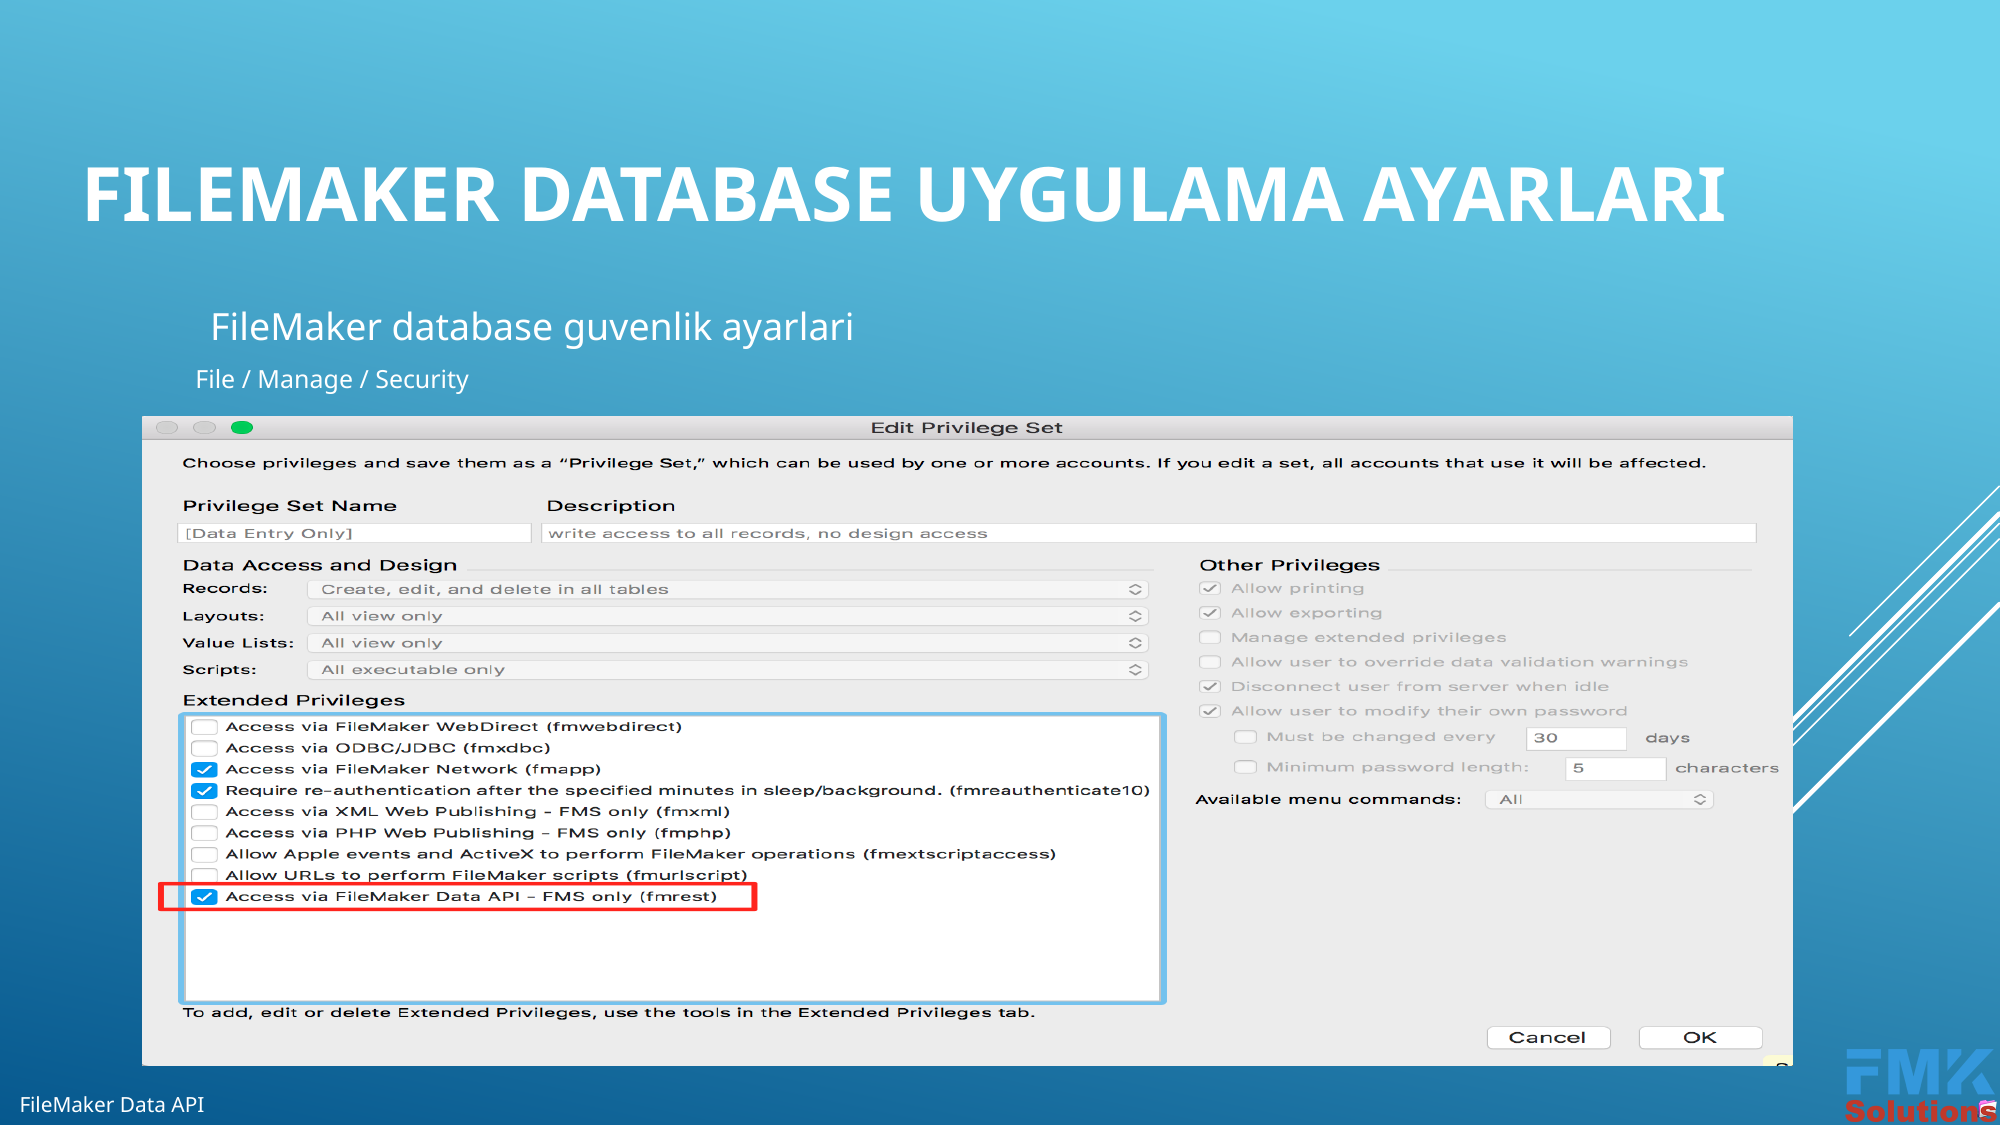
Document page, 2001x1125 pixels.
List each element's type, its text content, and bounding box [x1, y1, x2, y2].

picture [1840, 1046, 2000, 1125]
title Filemaker database uygulama ayarlari [66, 71, 1974, 312]
text_box FileMaker database guvenlik ayarlari [195, 295, 871, 356]
picture [141, 416, 1793, 1066]
text_box FileMaker Data API [4, 1084, 220, 1125]
text_box File / Manage / Security [180, 356, 935, 401]
